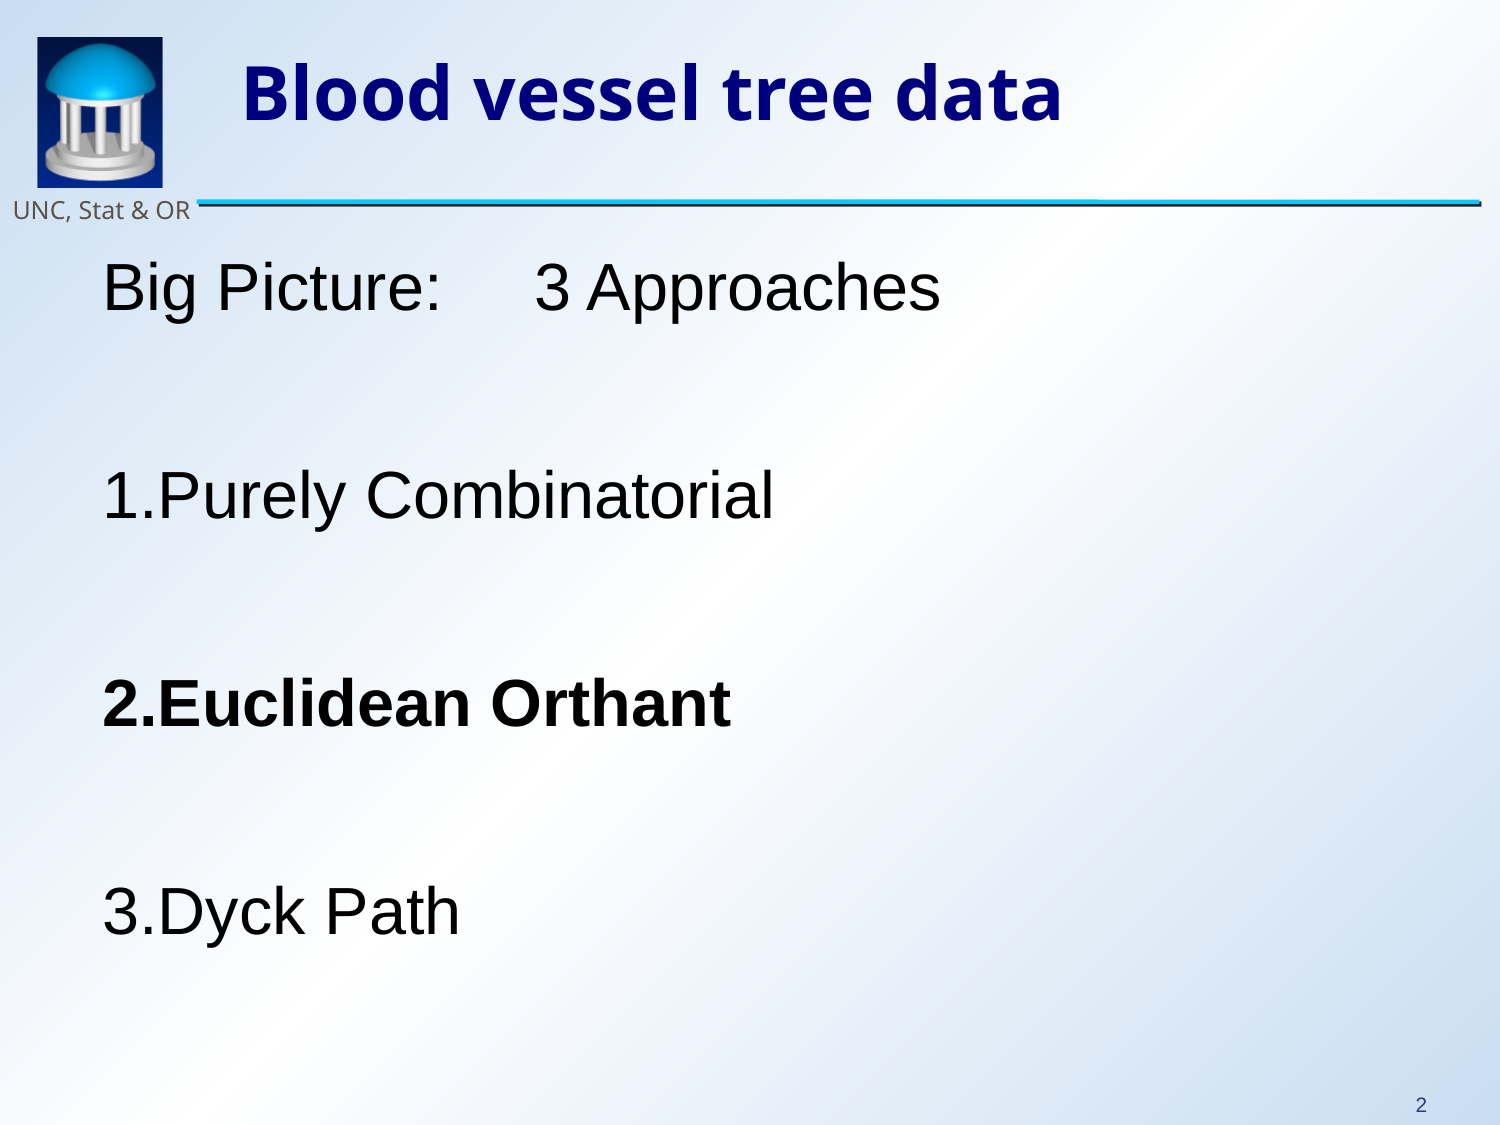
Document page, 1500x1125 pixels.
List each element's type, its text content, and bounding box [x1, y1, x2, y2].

title Blood vessel tree data [224, 24, 1386, 156]
text_box Big Picture: 3 Approaches Purely Combinatorial Euclidean Orthant Dyck Path [87, 212, 1450, 955]
